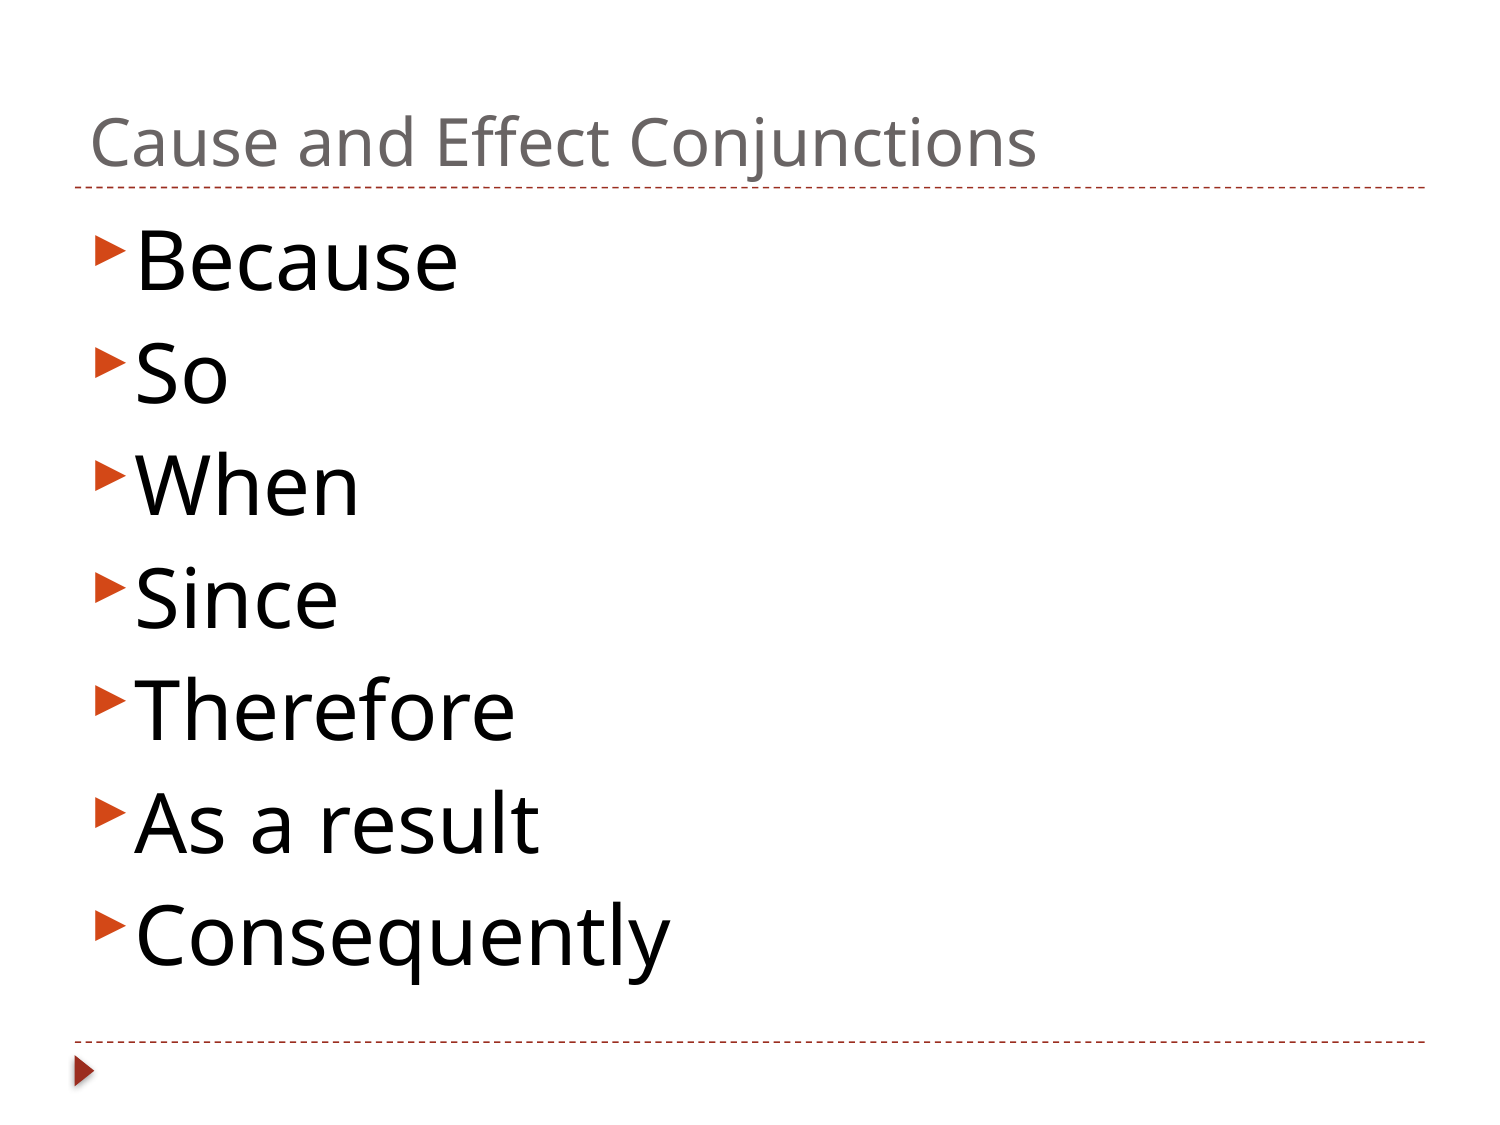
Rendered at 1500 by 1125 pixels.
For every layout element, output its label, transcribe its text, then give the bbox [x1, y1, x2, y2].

list Because So When Since Therefore As a result Consequently [75, 200, 1425, 1010]
title Cause and Effect Conjunctions [75, 24, 1425, 188]
